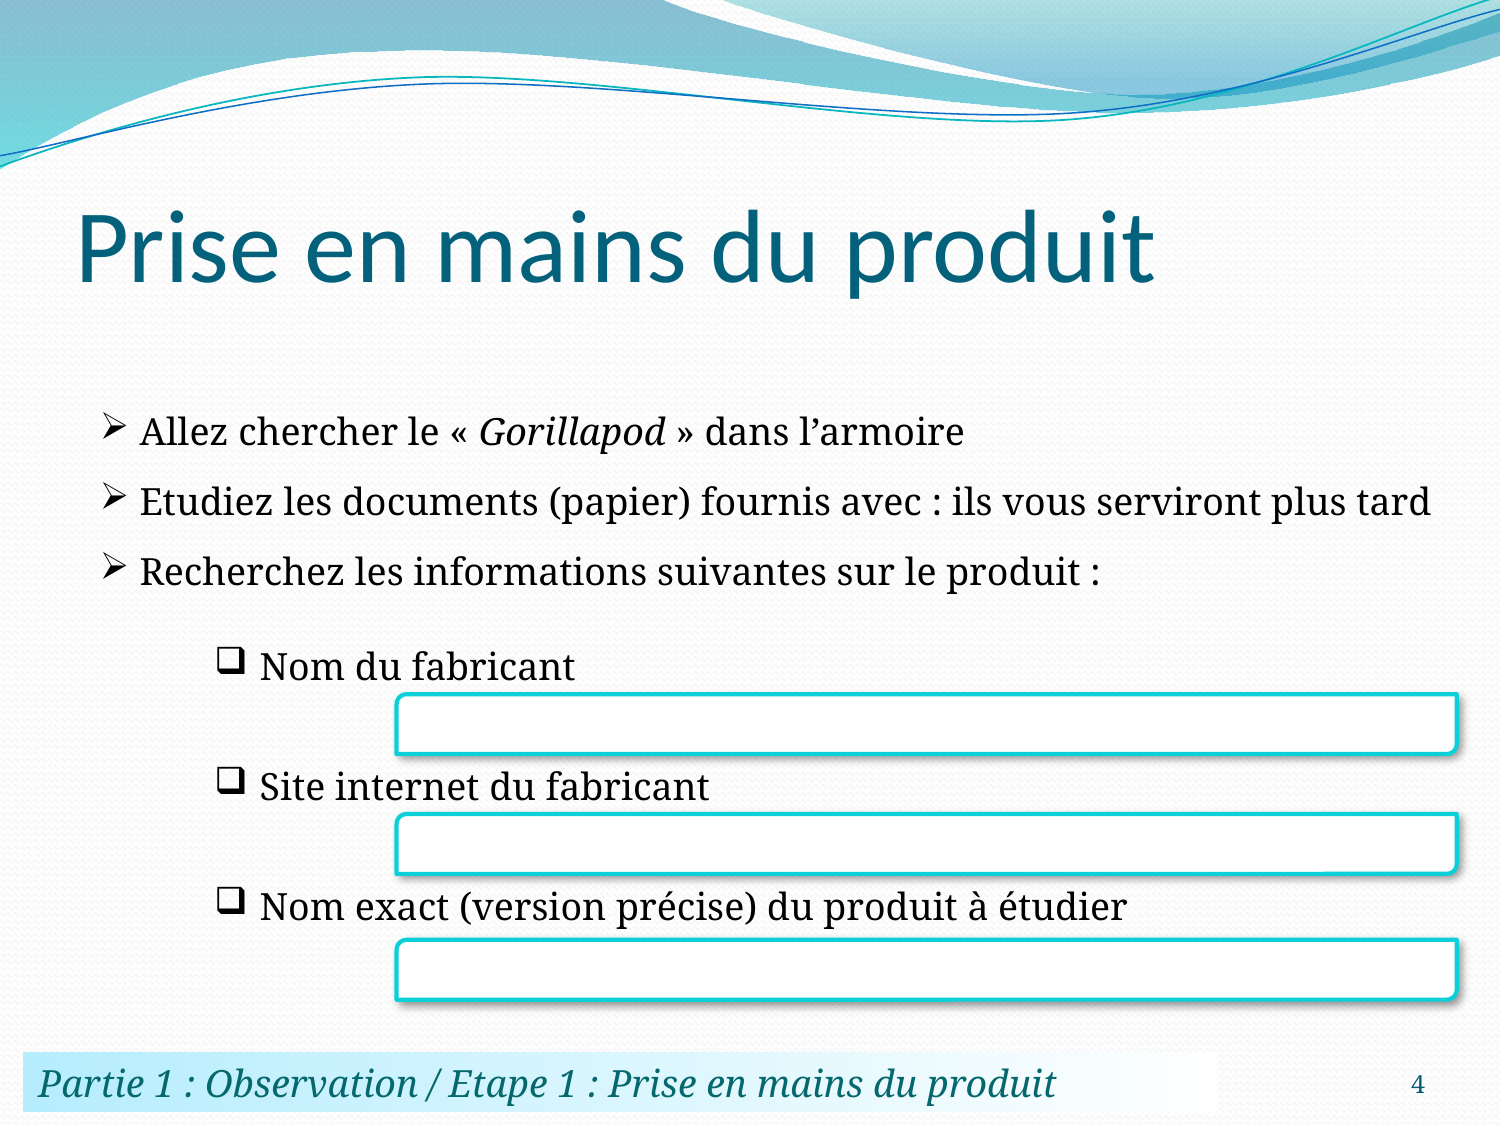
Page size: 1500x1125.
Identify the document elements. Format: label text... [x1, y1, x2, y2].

title Prise en mains du produit [75, 115, 1438, 303]
text_box [394, 811, 1459, 876]
text_box Partie 1 : Observation / Etape 1 : Prise en mains du produit [21, 1051, 1219, 1114]
text_box [394, 937, 1459, 1002]
text_box Allez chercher le « Gorillapod » dans l’armoire Etudiez les documents (papier) fournis avec : ils vous serviront plus tard Recherchez les informations suivantes sur le produit : Nom du fabricant Site internet du fabricant Nom exact (version précise) du produit à étudier [85, 400, 1457, 936]
slide_number 4 [1299, 1042, 1425, 1103]
text_box [394, 692, 1459, 757]
